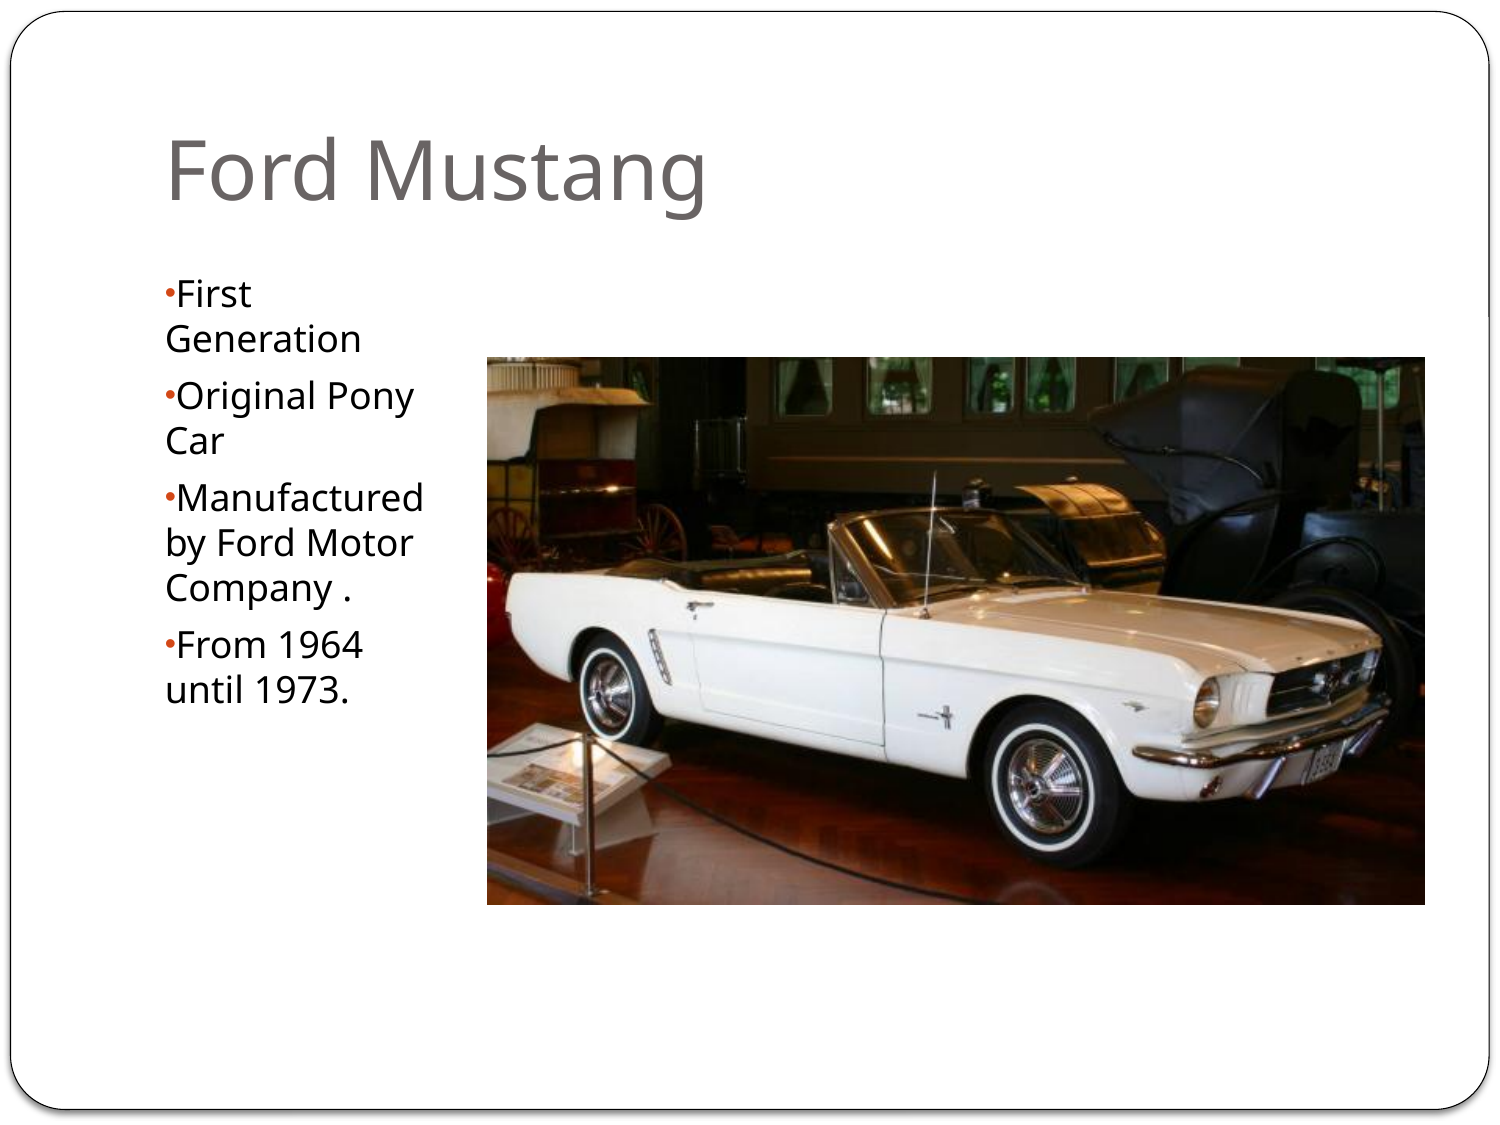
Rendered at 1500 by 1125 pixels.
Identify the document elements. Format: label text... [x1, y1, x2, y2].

title Ford Mustang [150, 44, 1425, 233]
list First Generation Original Pony Car Manufactured by Ford Motor Company . From 1964 until 1973. [150, 262, 463, 1000]
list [487, 357, 1426, 905]
